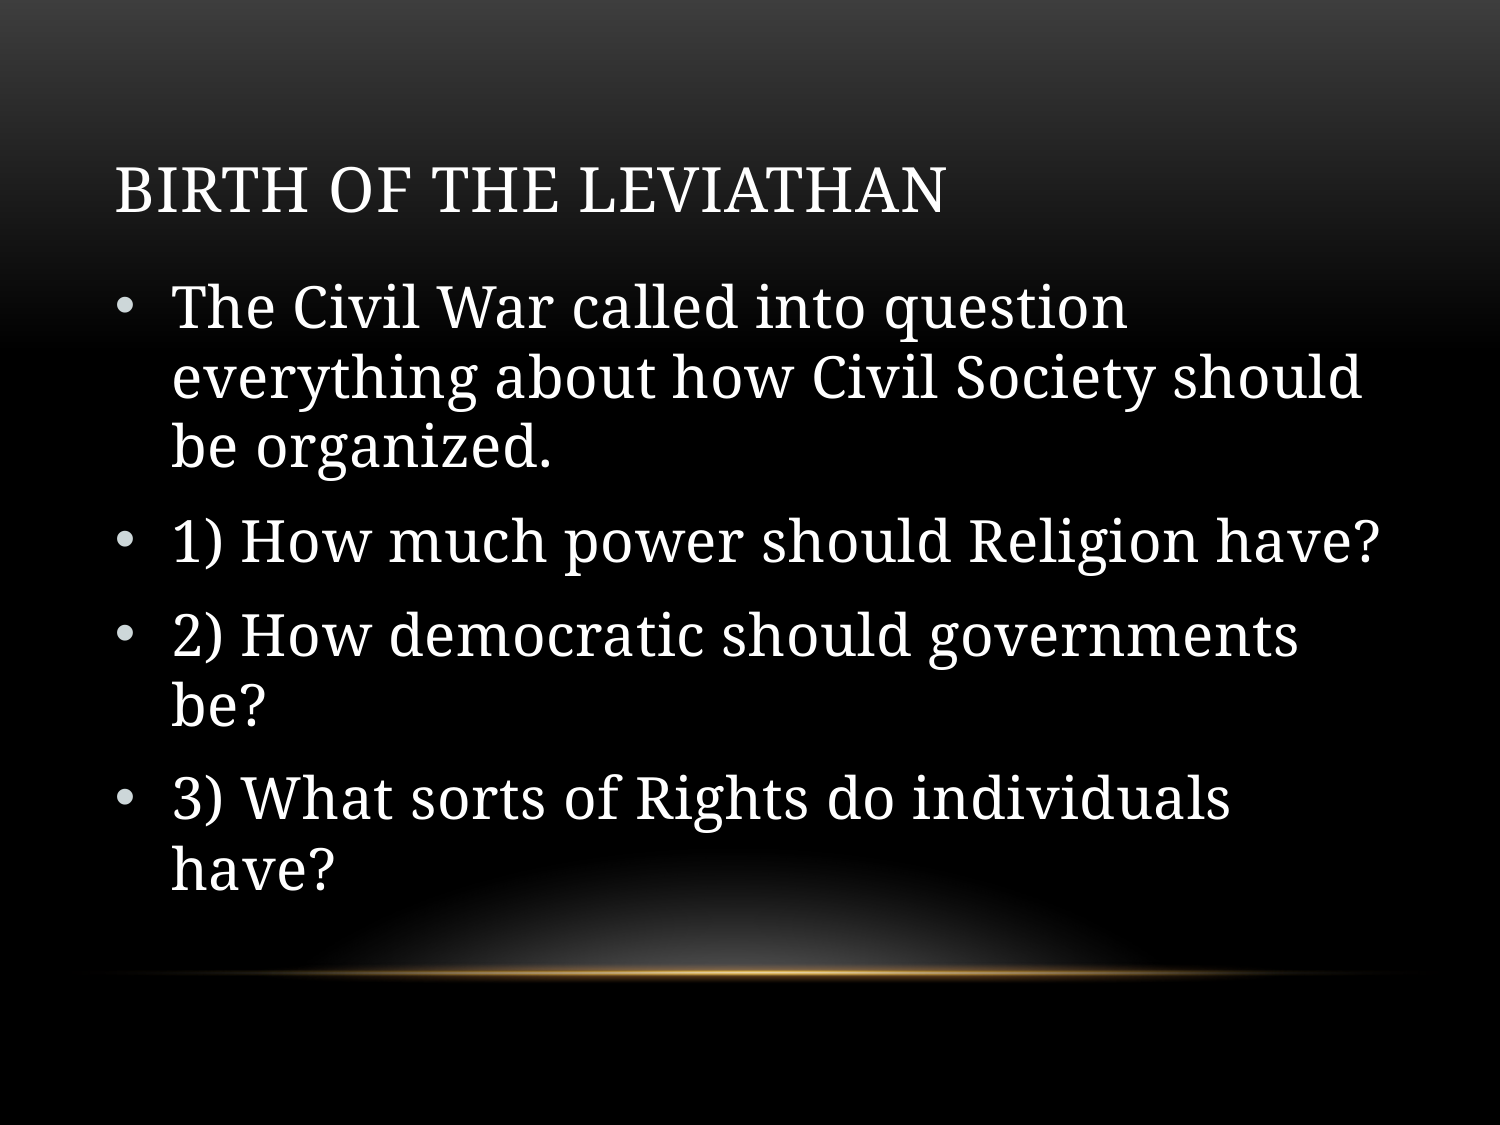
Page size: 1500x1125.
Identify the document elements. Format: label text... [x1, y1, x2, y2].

list The Civil War called into question everything about how Civil Society should be organized. 1) How much power should Religion have? 2) How democratic should governments be? 3) What sorts of Rights do individuals have? [99, 262, 1400, 938]
title Birth of the Leviathan [99, 45, 1400, 233]
picture [0, 0, 1500, 1125]
